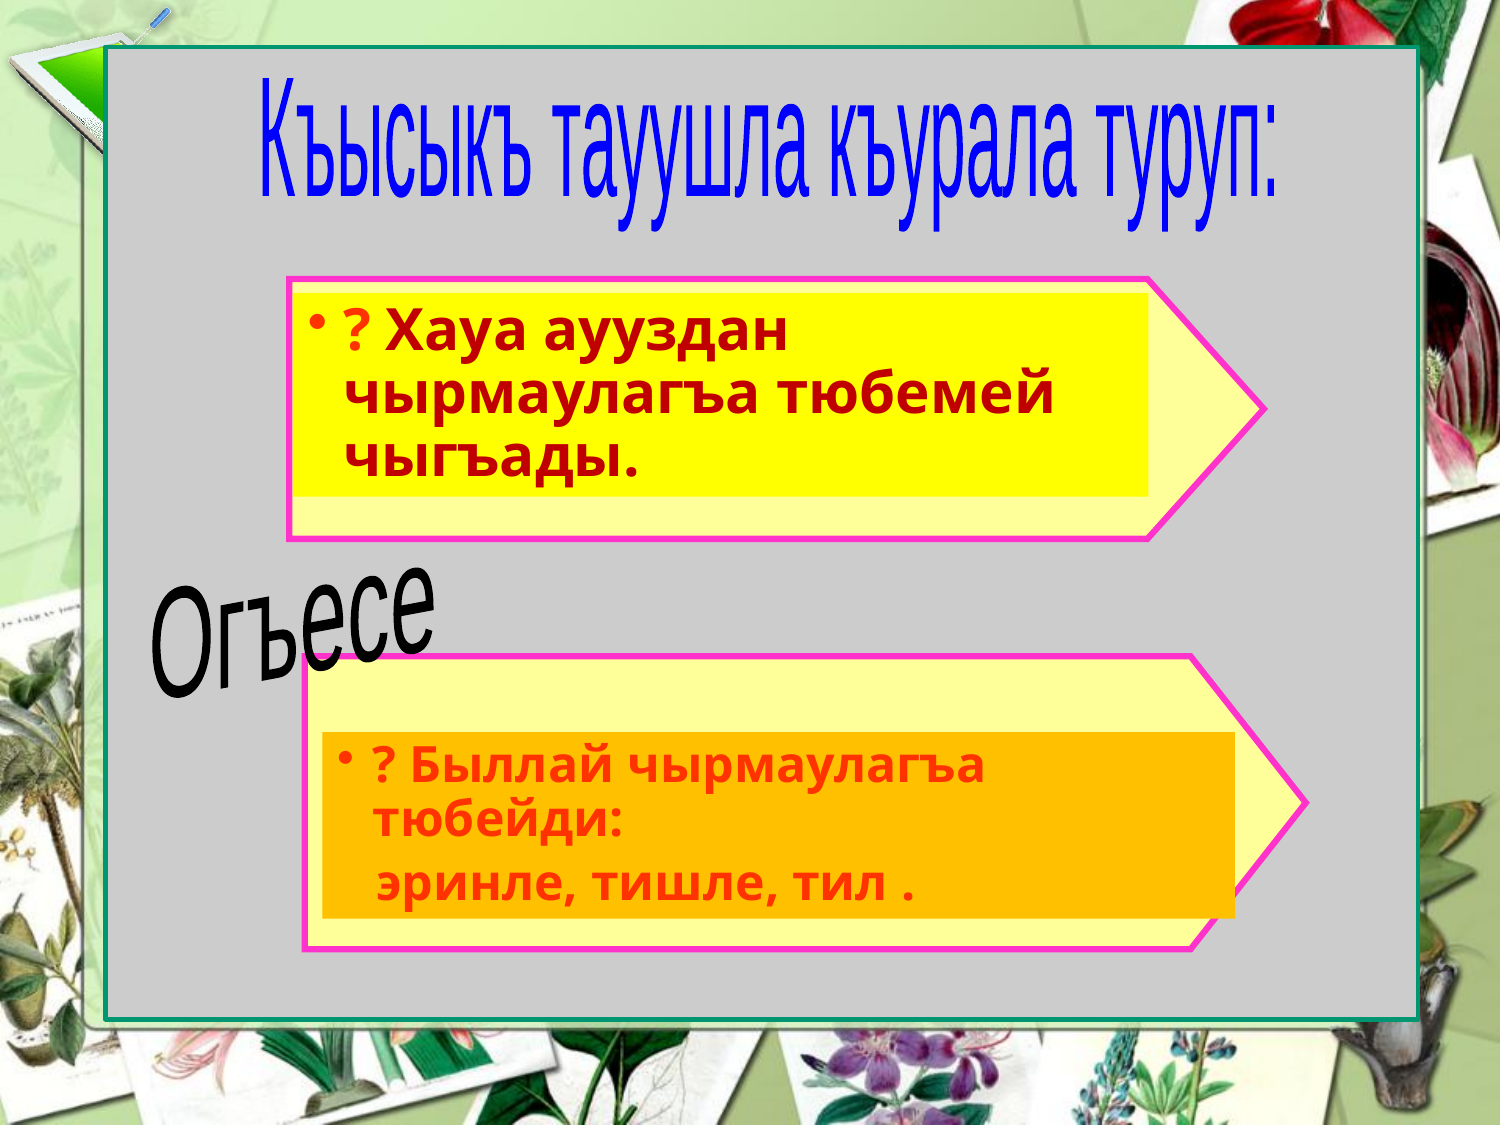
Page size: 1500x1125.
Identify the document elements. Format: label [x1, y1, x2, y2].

title [112, 99, 1388, 288]
text_box [103, 45, 1420, 1022]
text_box [289, 278, 1265, 540]
picture [0, 0, 1500, 1125]
text_box [304, 656, 1307, 950]
